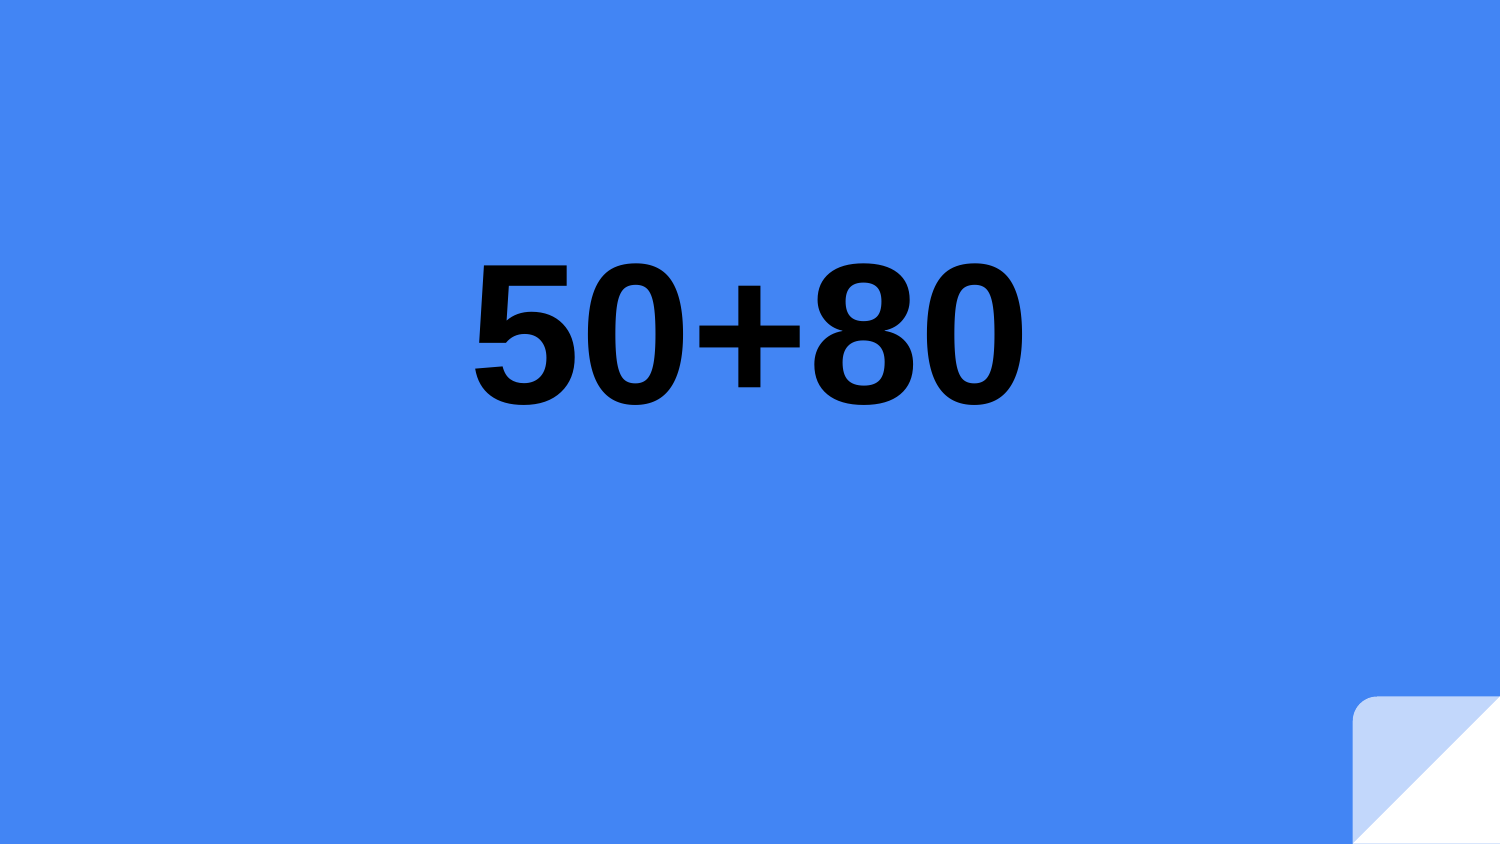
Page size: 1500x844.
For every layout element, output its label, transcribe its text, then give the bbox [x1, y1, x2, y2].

title 50+80 [51, 207, 1449, 459]
